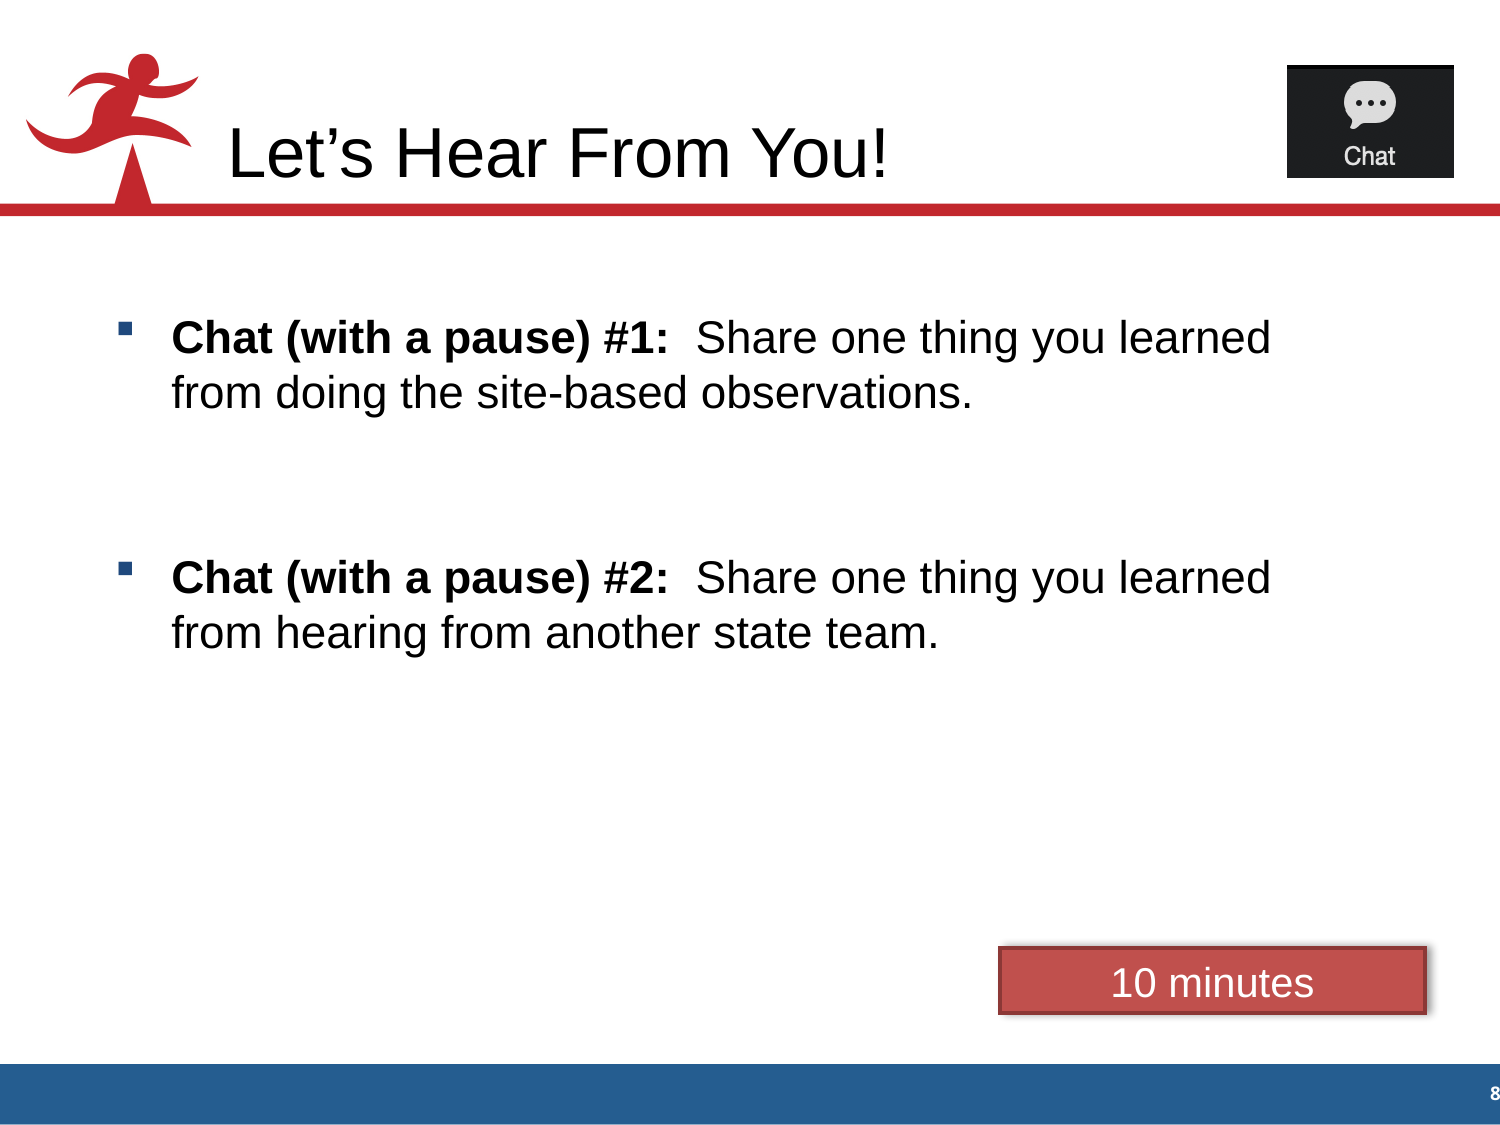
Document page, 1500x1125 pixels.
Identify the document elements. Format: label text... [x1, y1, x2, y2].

title Let’s Hear From You! [212, 50, 1375, 200]
picture [0, 0, 1500, 1125]
text_box 10 minutes [999, 948, 1425, 1014]
text_box Chat (with a pause) #1: Share one thing you learned from doing the site-based observations. Chat (with a pause) #2: Share one thing you learned from hearing from another state team. [99, 299, 1350, 949]
